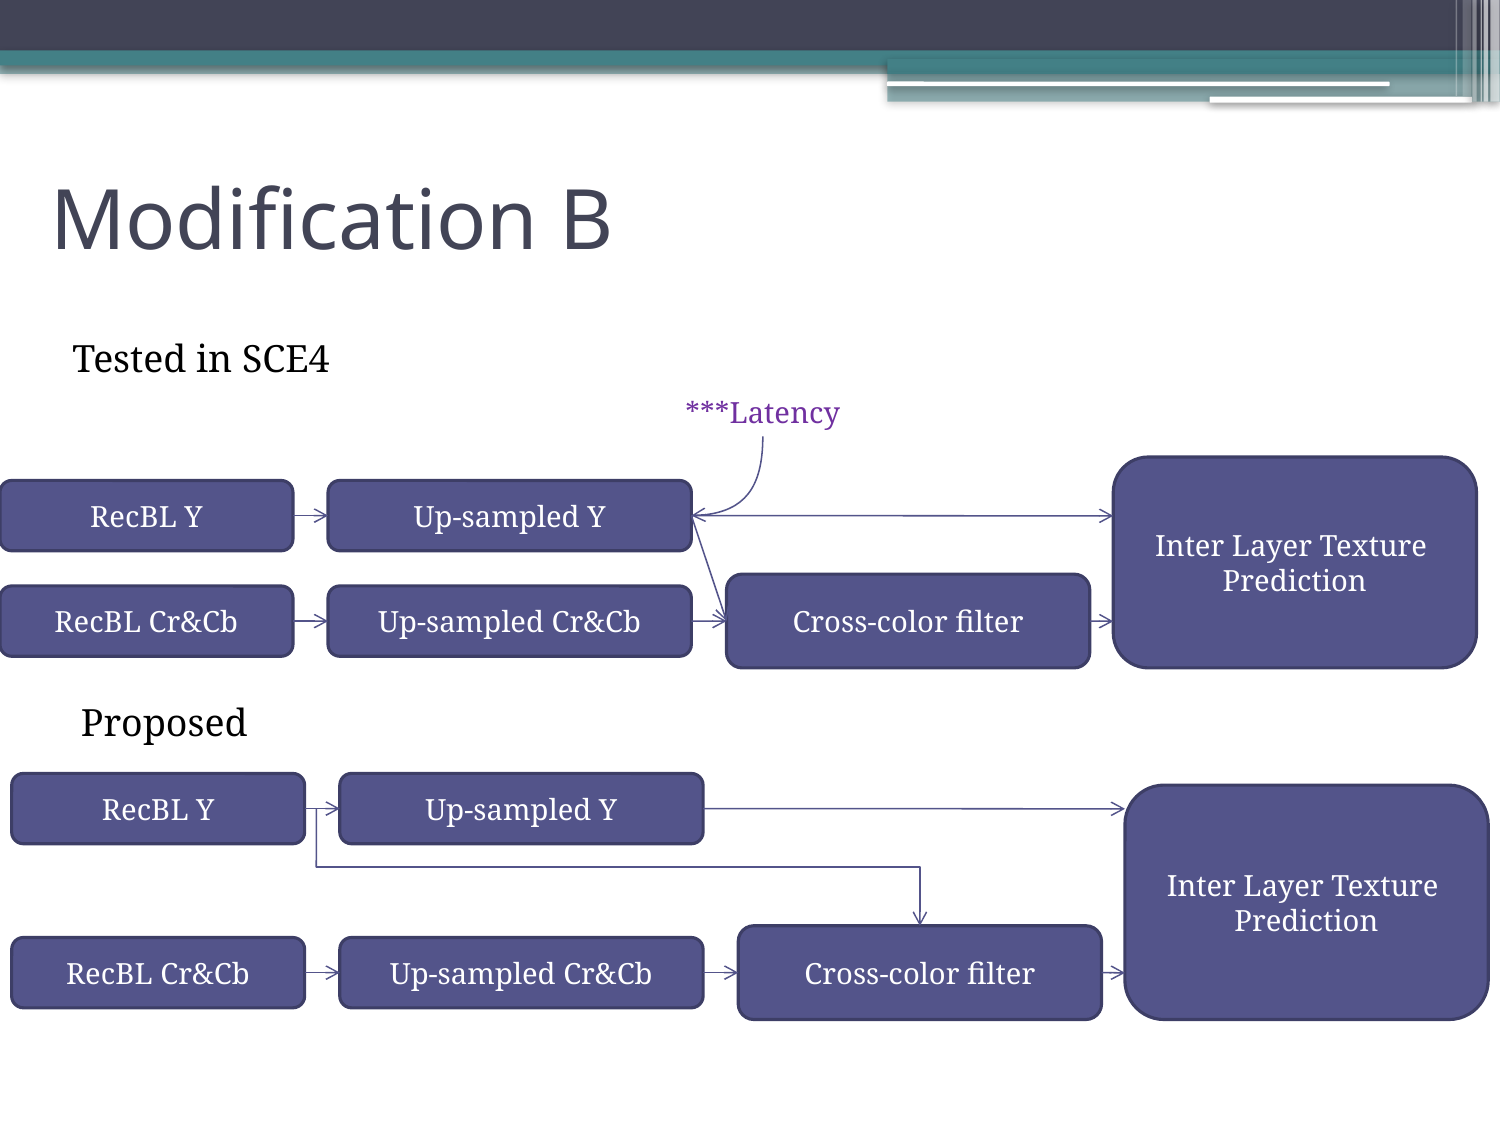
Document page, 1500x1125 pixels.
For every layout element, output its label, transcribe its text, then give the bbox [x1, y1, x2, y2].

text_box Up-sampled Y [326, 478, 685, 553]
text_box RecBL Y [0, 478, 295, 553]
text_box RecBL Cr&Cb [0, 584, 295, 658]
text_box Up-sampled Y [338, 771, 705, 846]
text_box Up-sampled Cr&Cb [338, 936, 705, 1010]
text_box Cross-color filter [724, 572, 1092, 670]
text_box RecBL Y [10, 771, 307, 846]
text_box Up-sampled Cr&Cb [326, 584, 693, 658]
text_box Inter Layer Texture Prediction [1111, 455, 1479, 670]
text_box ***Latency [670, 386, 855, 437]
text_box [691, 525, 727, 620]
text_box Inter Layer Texture Prediction [1123, 783, 1490, 1022]
text_box Cross-color filter [736, 924, 1104, 1022]
text_box Tested in SCE4 [57, 328, 345, 388]
text_box [0, 0, 1500, 75]
text_box RecBL Cr&Cb [10, 935, 307, 1010]
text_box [316, 866, 921, 926]
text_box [687, 440, 767, 513]
text_box Proposed [66, 691, 263, 752]
title Modification B [35, 128, 1386, 304]
